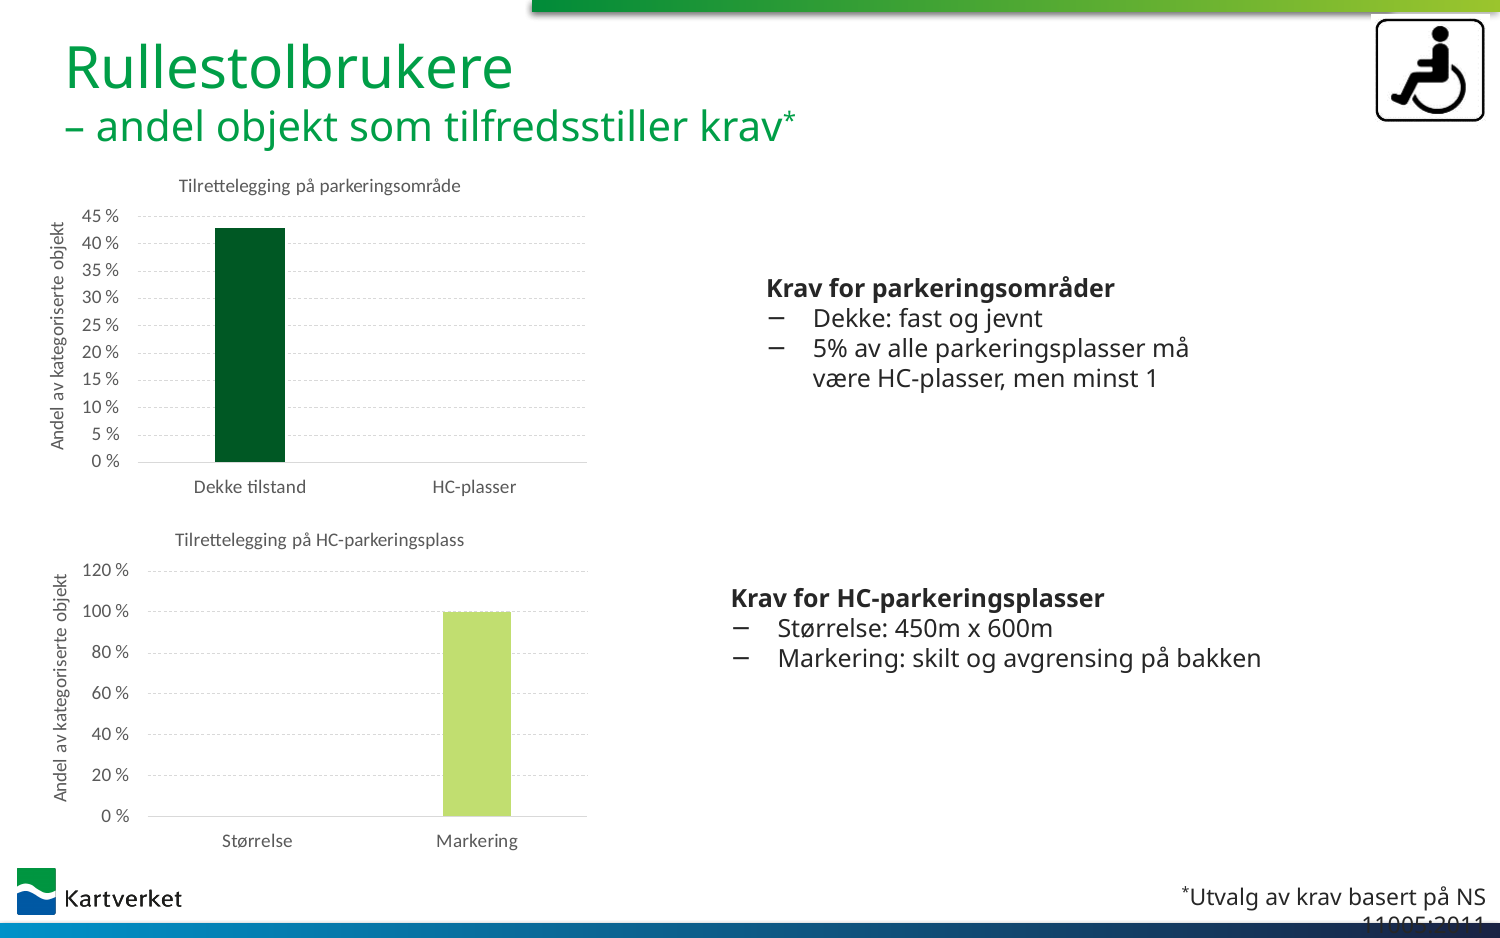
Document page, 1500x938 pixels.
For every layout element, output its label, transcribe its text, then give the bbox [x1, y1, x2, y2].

picture [41, 520, 598, 859]
text_box Krav for parkeringsområder Dekke: fast og jevnt 5% av alle parkeringsplasser må være HC-plasser, men minst 1 [751, 264, 1232, 400]
picture [41, 166, 598, 505]
text_box Krav for HC-parkeringsplasser Størrelse: 450m x 600m Markering: skilt og avgrensing på bakken [715, 574, 1278, 680]
picture [1371, 13, 1491, 127]
text_box *Utvalg av krav basert på NS 11005:2011 [1068, 873, 1500, 938]
text_box Rullestolbrukere – andel objekt som tilfredsstiller krav* [49, 23, 1431, 158]
